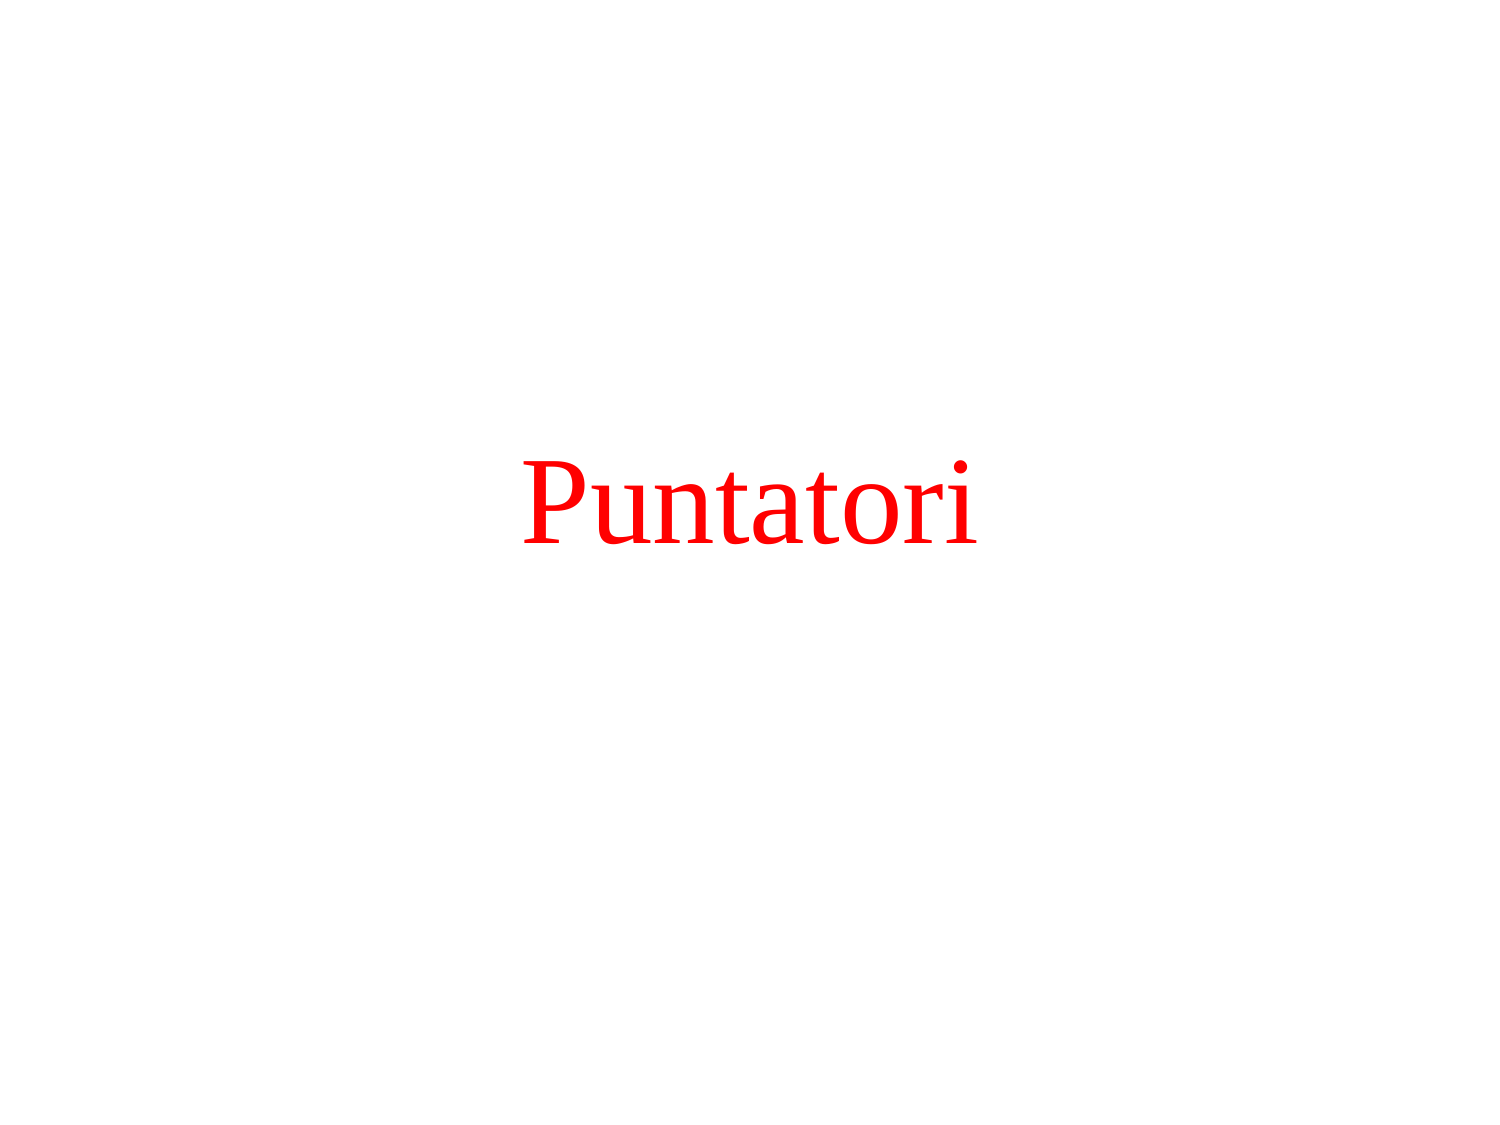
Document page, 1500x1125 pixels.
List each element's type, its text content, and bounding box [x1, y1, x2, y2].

title Puntatori [187, 184, 1313, 576]
